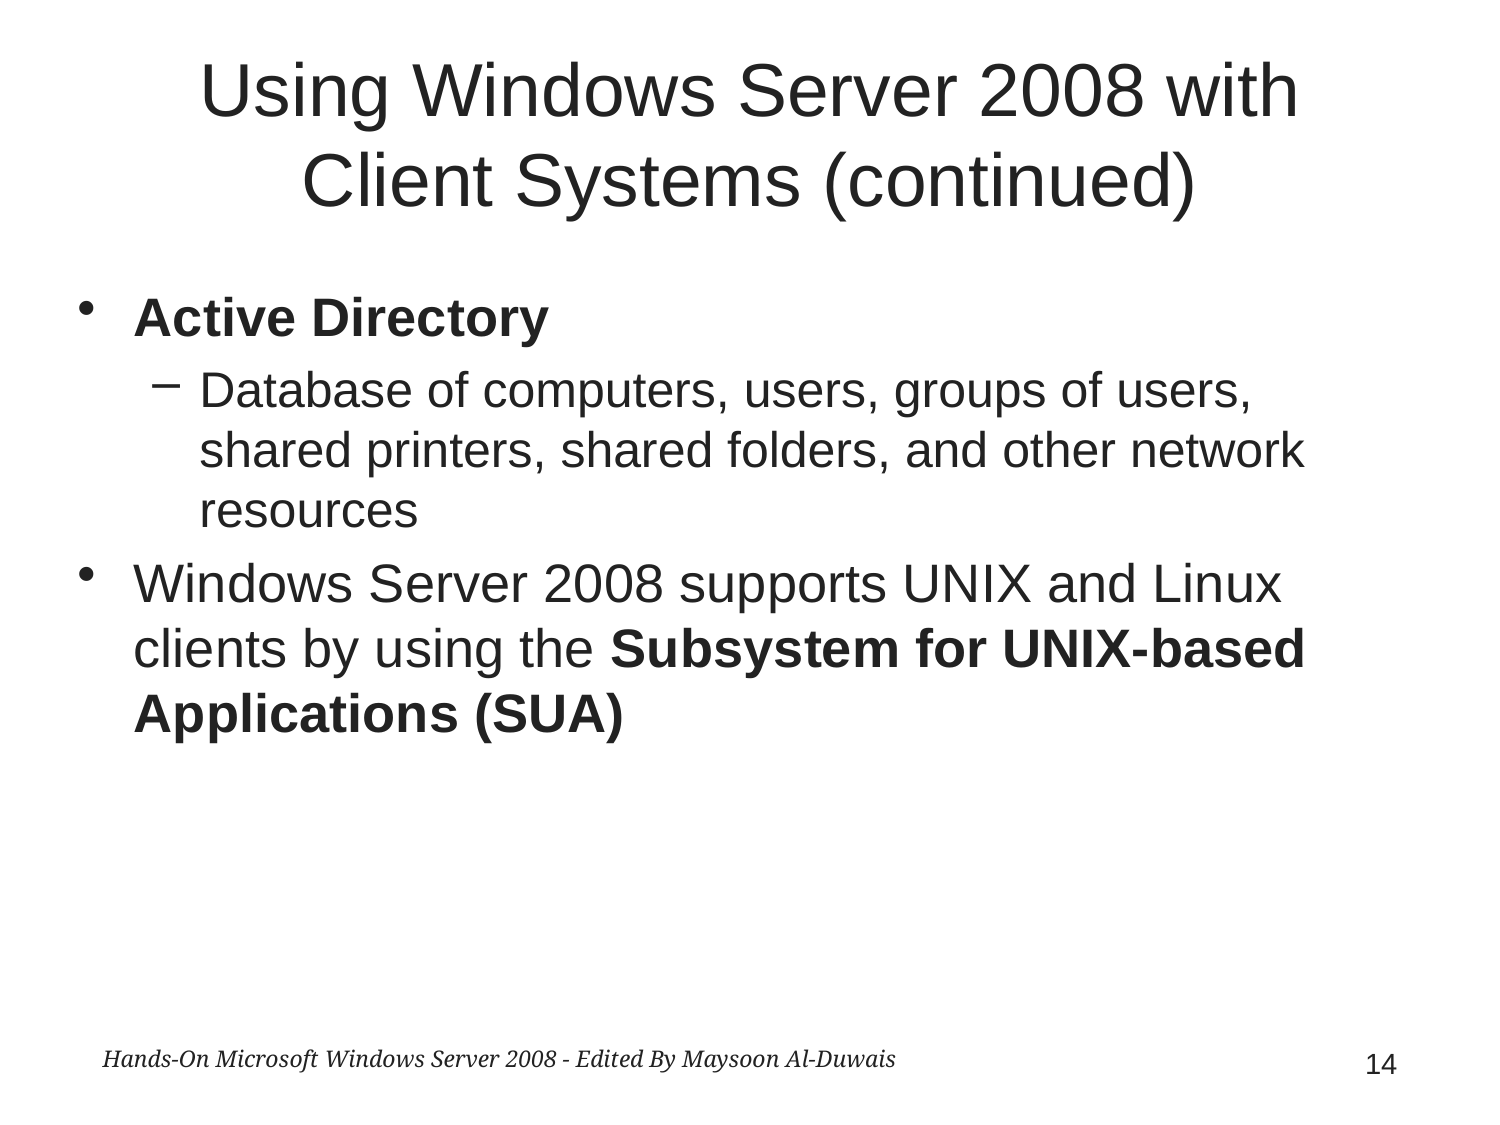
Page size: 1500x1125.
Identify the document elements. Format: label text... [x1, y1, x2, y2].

list Active Directory Database of computers, users, groups of users, shared printers, shared folders, and other network resources Windows Server 2008 supports UNIX and Linux clients by using the Subsystem for UNIX-based Applications (SUA) [62, 274, 1426, 1026]
footer Hands-On Microsoft Windows Server 2008 - Edited By Maysoon Al-Duwais [87, 1037, 1051, 1101]
title Using Windows Server 2008 with Client Systems (continued) [87, 37, 1413, 226]
slide_number 14 [1074, 1037, 1413, 1101]
